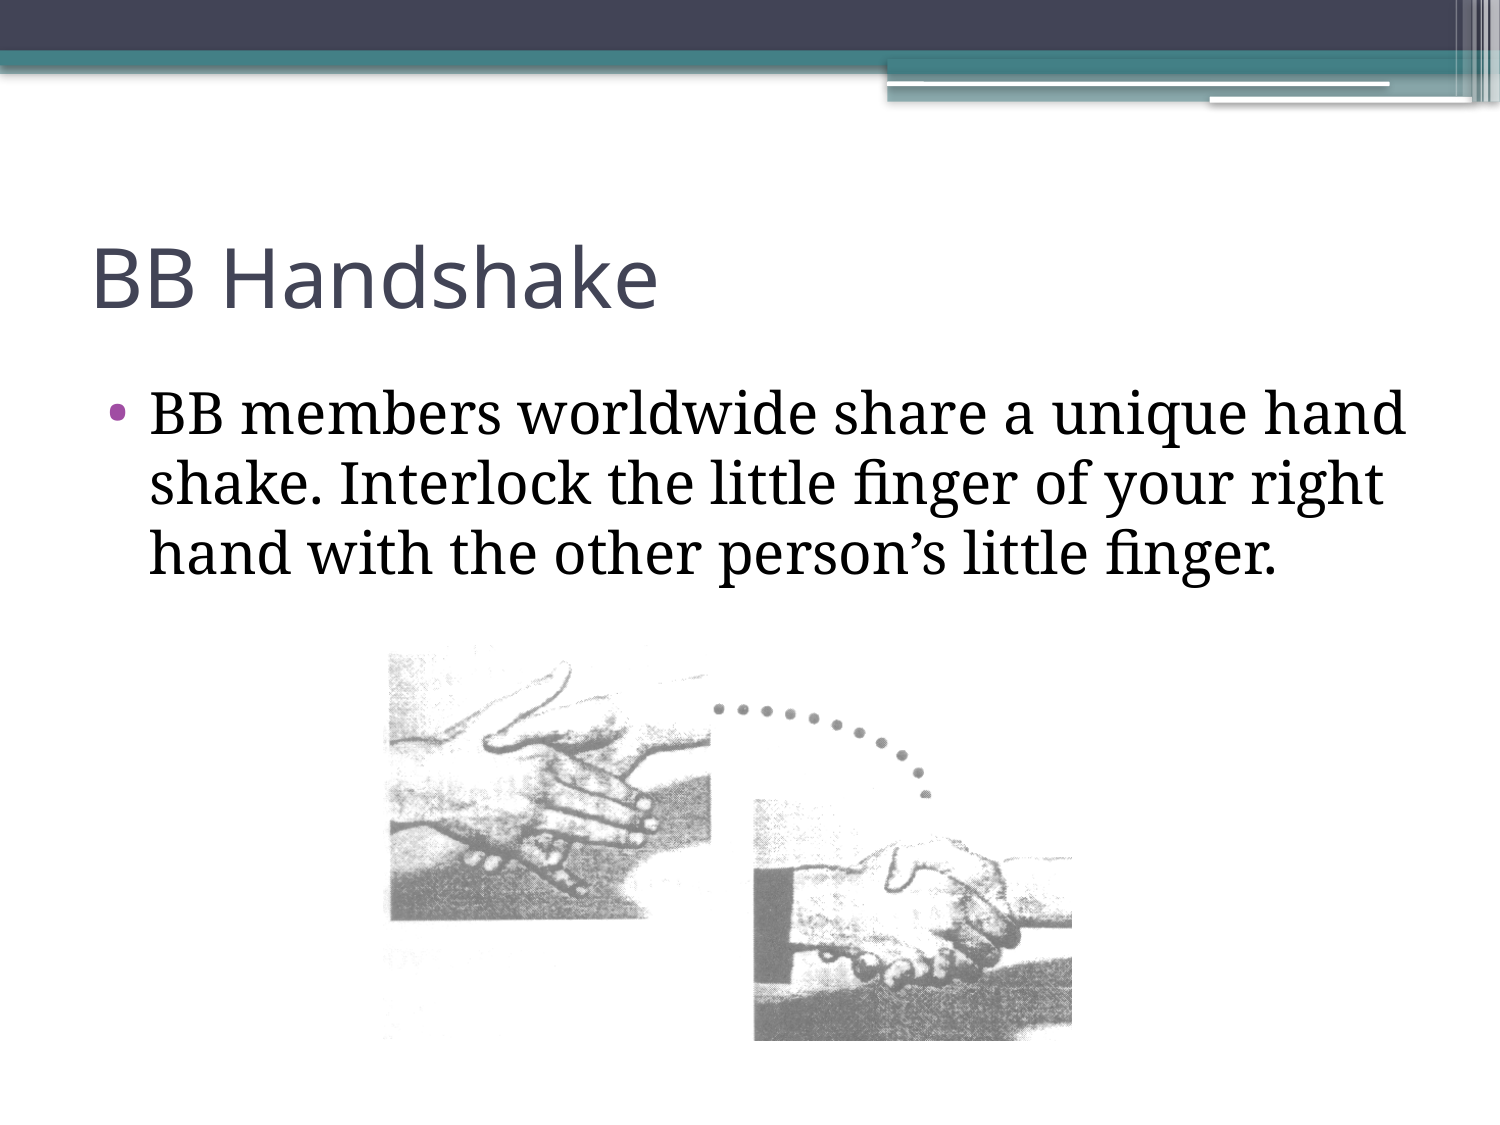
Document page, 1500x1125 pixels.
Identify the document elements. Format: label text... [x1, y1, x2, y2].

title BB Handshake [75, 187, 1425, 363]
picture [383, 644, 1072, 1041]
list BB members worldwide share a unique hand shake. Interlock the little finger of your right hand with the other person’s little finger. [75, 368, 1425, 1079]
